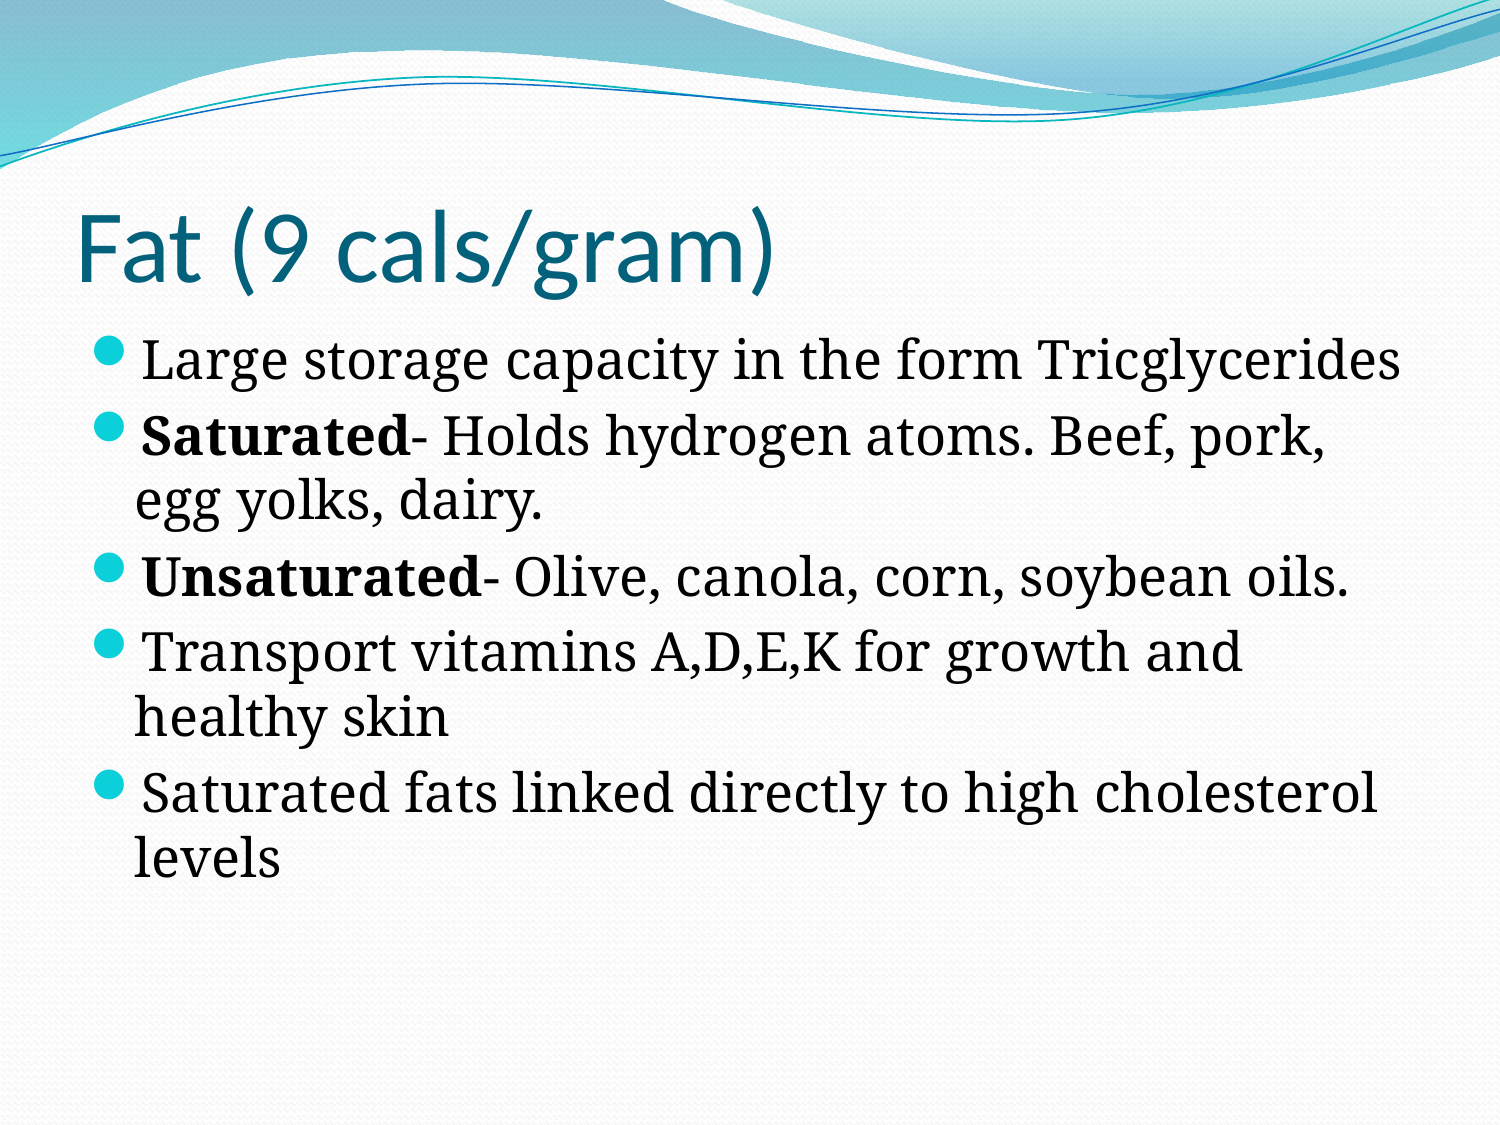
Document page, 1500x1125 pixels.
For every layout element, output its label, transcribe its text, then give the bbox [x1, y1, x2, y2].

title Fat (9 cals/gram) [75, 115, 1425, 303]
list Large storage capacity in the form Tricglycerides Saturated- Holds hydrogen atoms. Beef, pork, egg yolks, dairy. Unsaturated- Olive, canola, corn, soybean oils. Transport vitamins A,D,E,K for growth and healthy skin Saturated fats linked directly to high cholesterol levels [75, 317, 1425, 1038]
